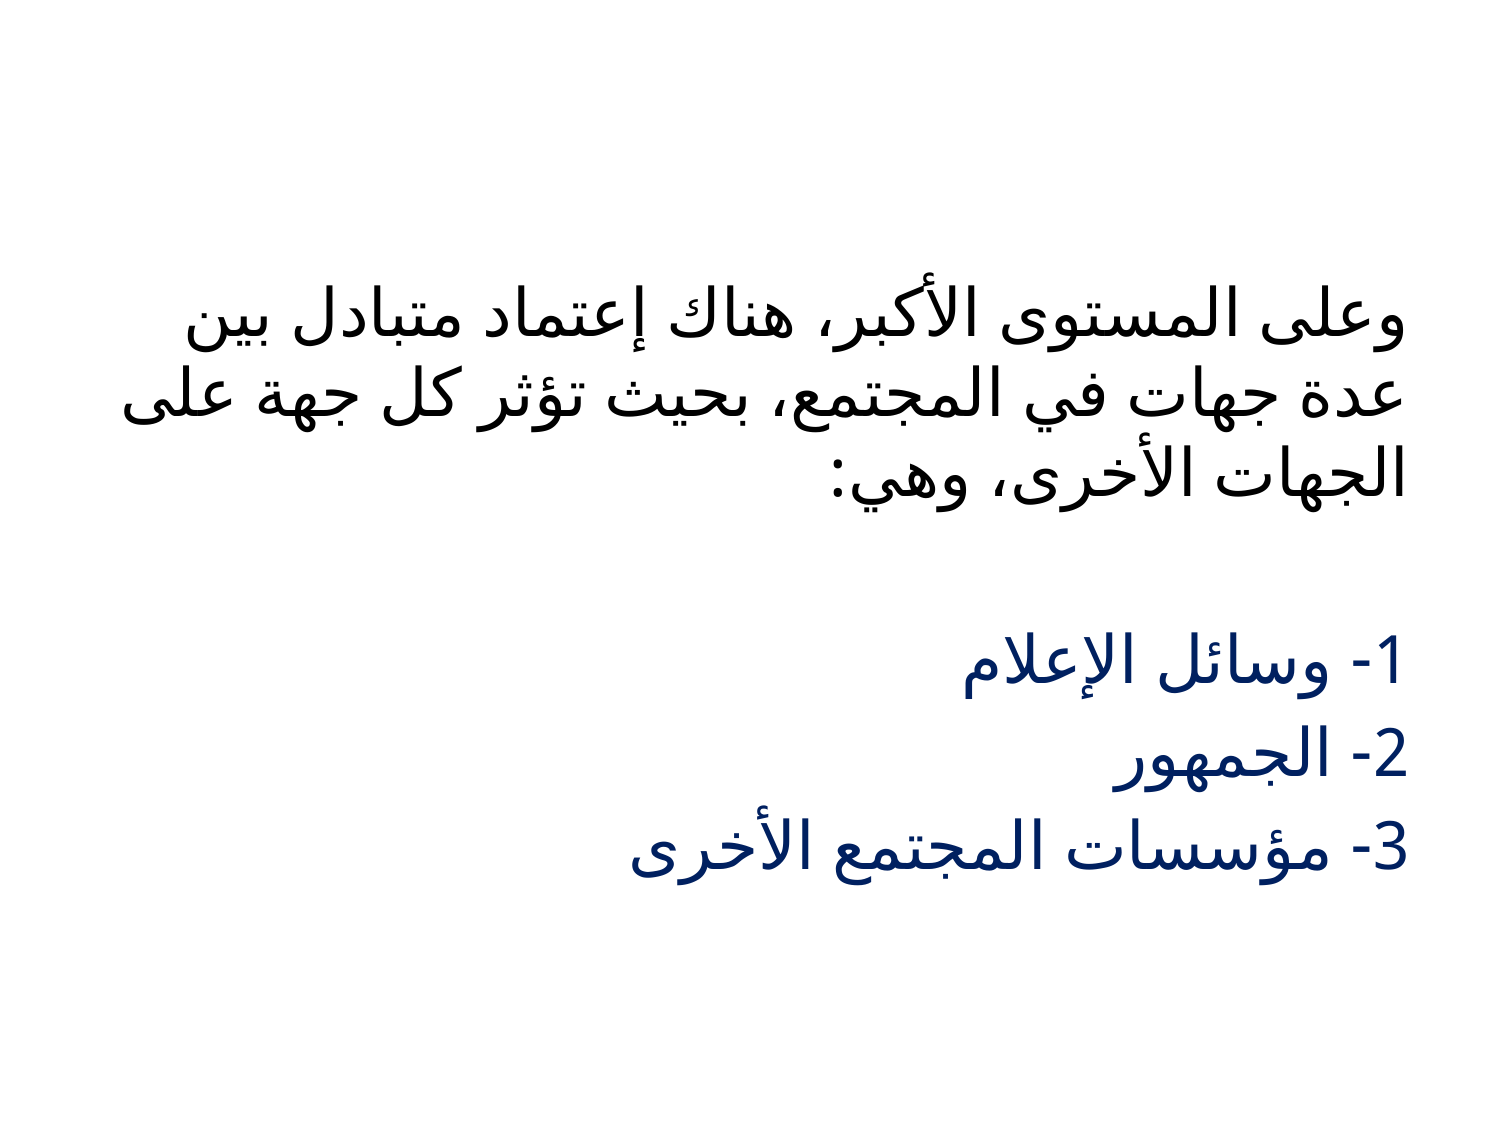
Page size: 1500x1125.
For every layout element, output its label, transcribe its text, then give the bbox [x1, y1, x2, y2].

list وعلى المستوى الأكبر، هناك إعتماد متبادل بين عدة جهات في المجتمع، بحيث تؤثر كل جهة على الجهات الأخرى، وهي: 1- وسائل الإعلام 2- الجمهور 3- مؤسسات المجتمع الأخرى [75, 262, 1425, 1005]
